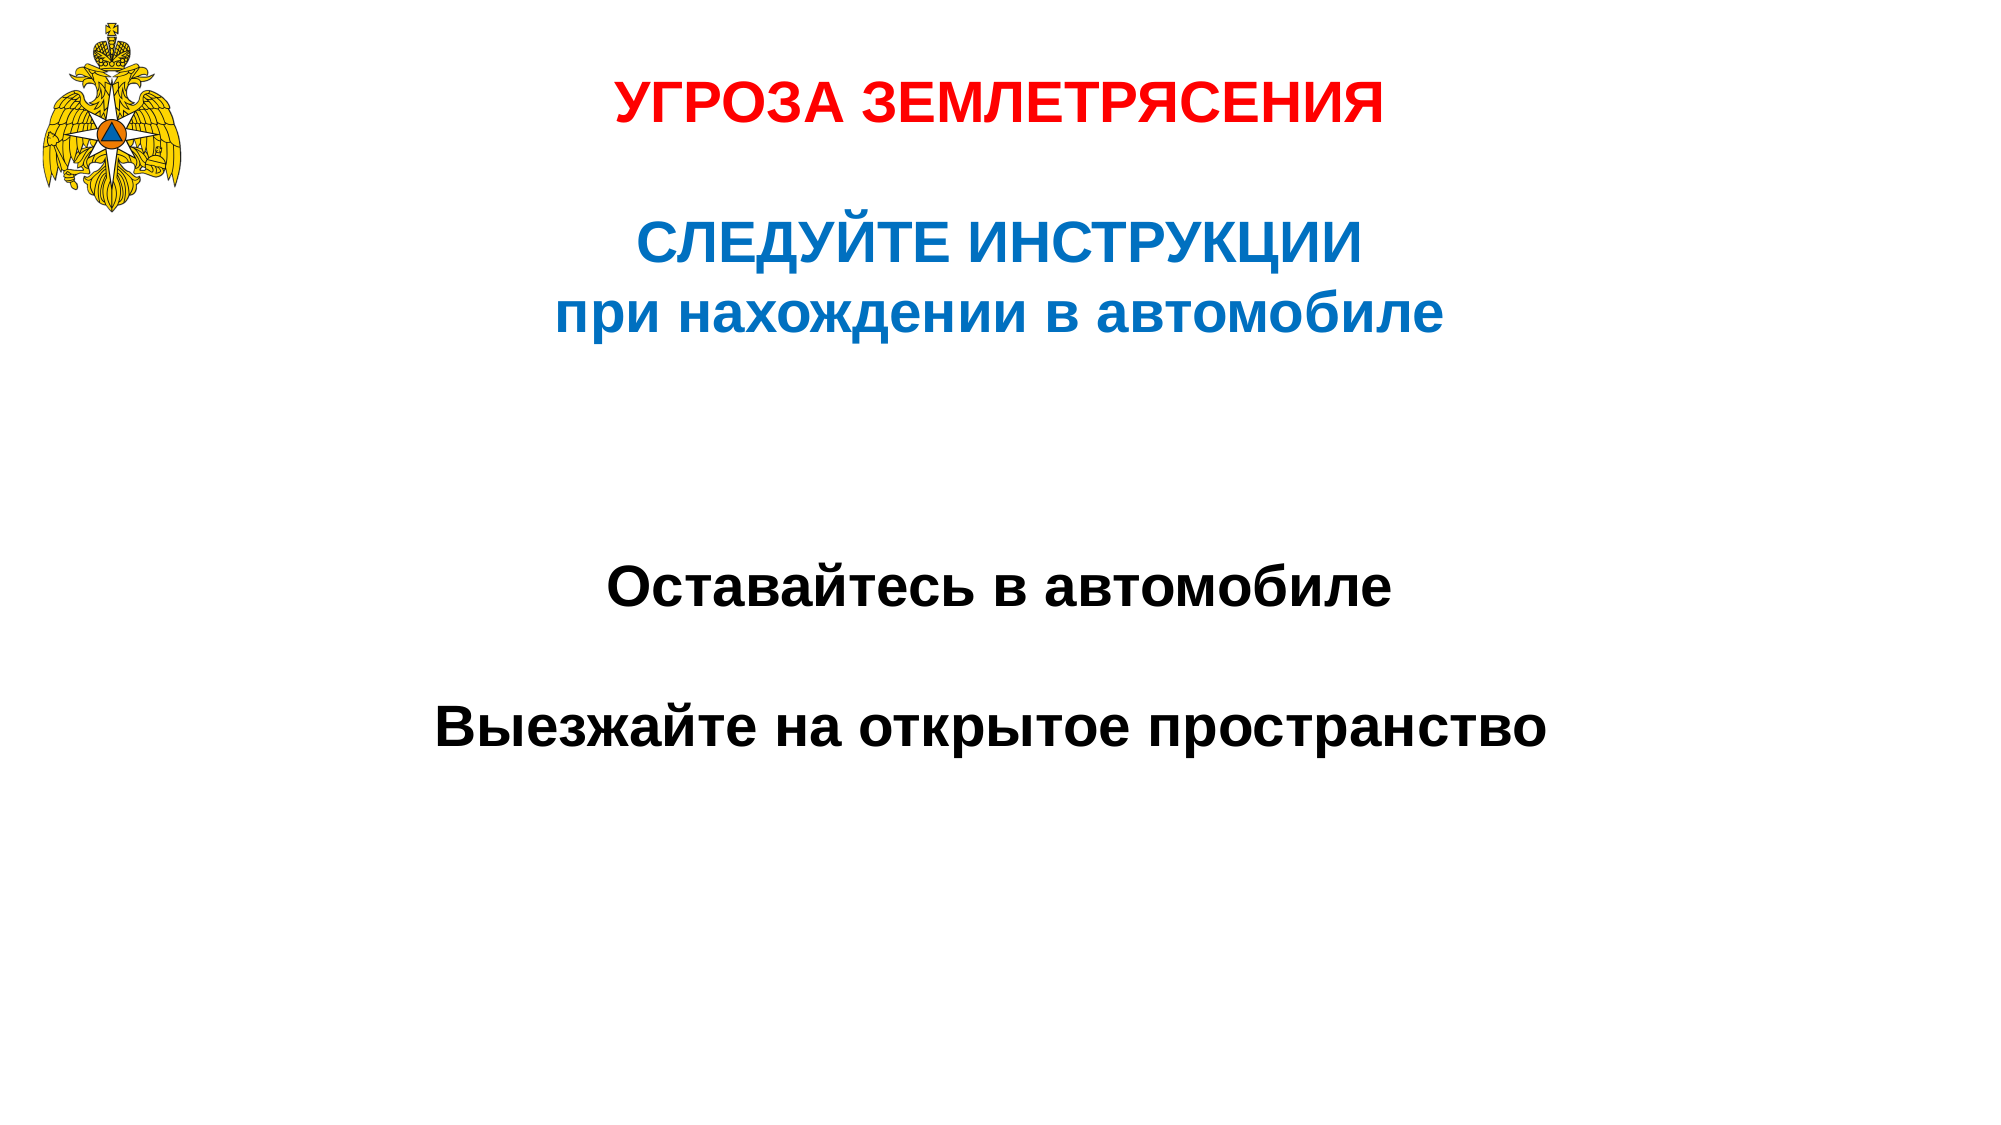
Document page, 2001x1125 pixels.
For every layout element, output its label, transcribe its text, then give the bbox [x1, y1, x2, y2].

text_box Оставайтесь в автомобиле Выезжайте на открытое пространство [121, 540, 1879, 766]
picture [0, 0, 278, 232]
text_box УГРОЗА ЗЕМЛЕТРЯСЕНИЯ СЛЕДУЙТЕ ИНСТРУКЦИИ при нахождении в автомобиле [185, 56, 1815, 352]
